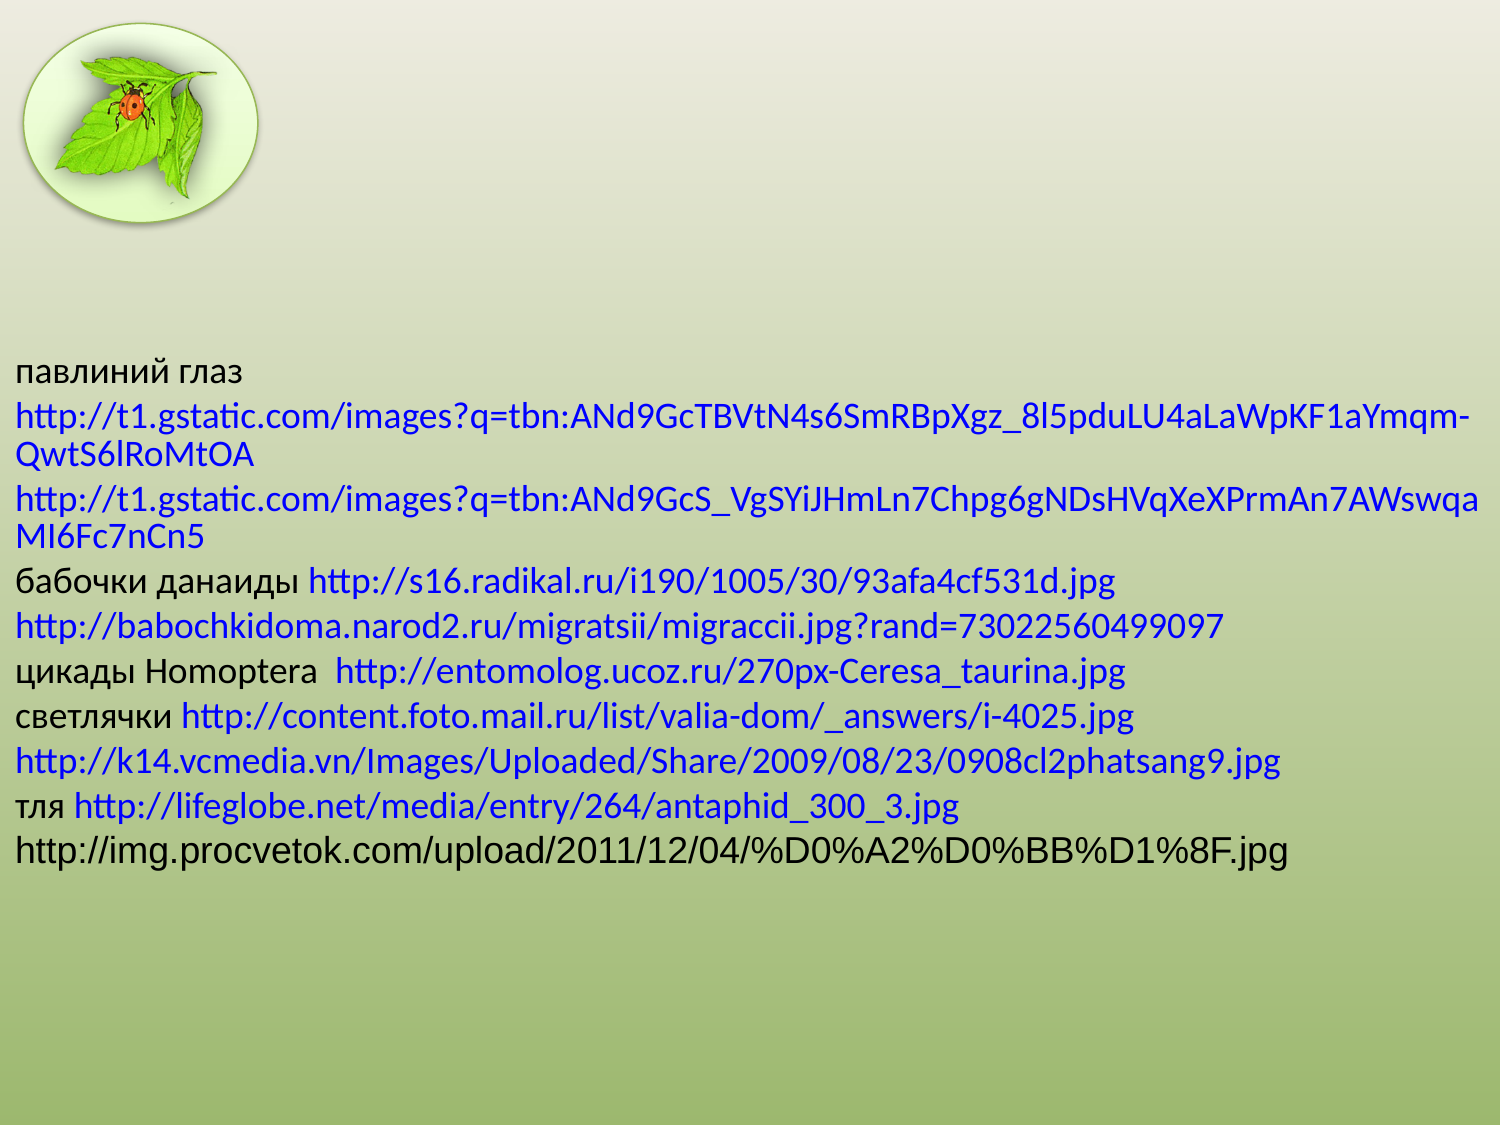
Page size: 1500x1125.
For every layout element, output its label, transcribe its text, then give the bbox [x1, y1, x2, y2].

text_box павлиний глаз http://t1.gstatic.com/images?q=tbn:ANd9GcTBVtN4s6SmRBpXgz_8l5pduLU4aLaWpKF1aYmqm-QwtS6lRoMtOA http://t1.gstatic.com/images?q=tbn:ANd9GcS_VgSYiJHmLn7Chpg6gNDsHVqXeXPrmAn7AWswqaMI6Fc7nCn5 бабочки данаиды http://s16.radikal.ru/i190/1005/30/93afa4cf531d.jpg http://babochkidoma.narod2.ru/migratsii/migraccii.jpg?rand=73022560499097 цикады Homoptera http://entomolog.ucoz.ru/270px-Ceresa_taurina.jpg светлячки http://content.foto.mail.ru/list/valia-dom/_answers/i-4025.jpg http://k14.vcmedia.vn/Images/Uploaded/Share/2009/08/23/0908cl2phatsang9.jpg тля http://lifeglobe.net/media/entry/264/antaphid_300_3.jpg http://img.procvetok.com/upload/2011/12/04/%D0%A2%D0%BB%D1%8F.jpg [0, 338, 1500, 804]
picture [46, 35, 227, 211]
